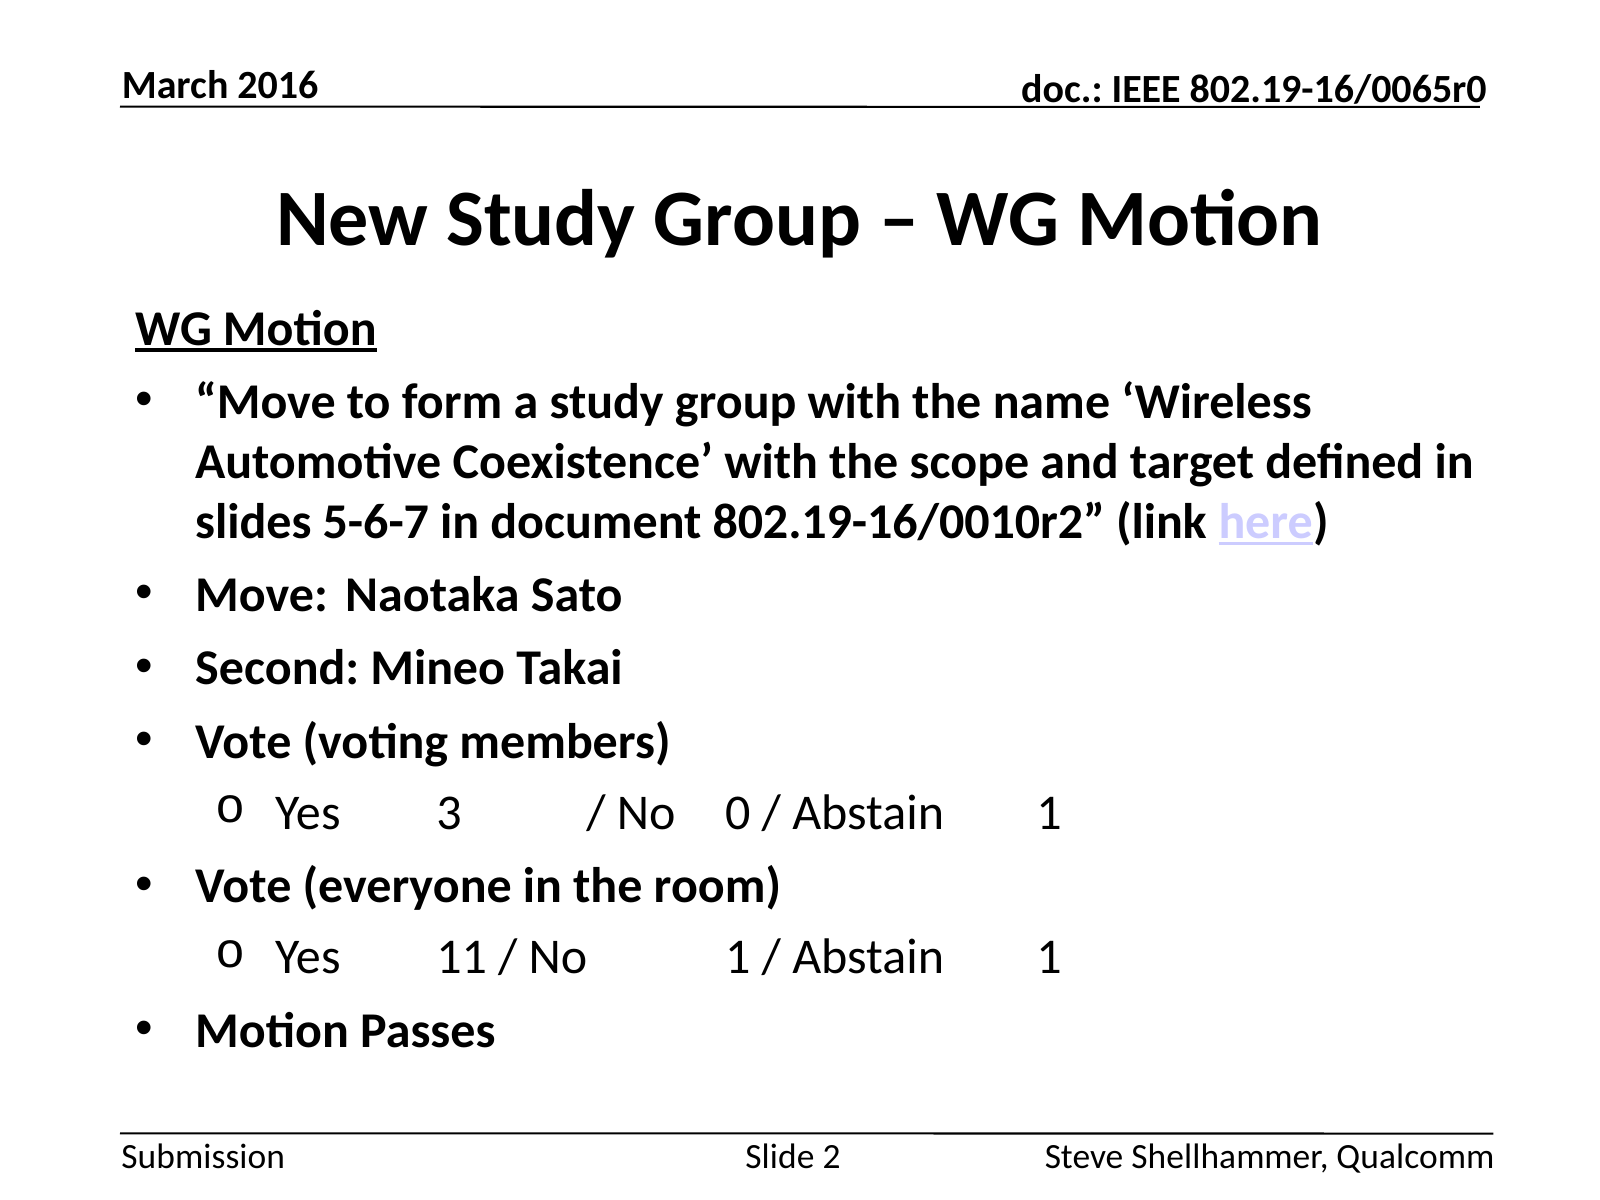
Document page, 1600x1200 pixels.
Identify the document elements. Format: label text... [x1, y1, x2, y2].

footer Steve Shellhammer, Qualcomm [937, 1132, 1495, 1174]
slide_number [121, 58, 451, 107]
title New Study Group – WG Motion [119, 119, 1480, 287]
slide_number Slide 2 [733, 1132, 854, 1197]
list WG Motion “Move to form a study group with the name ‘Wireless Automotive Coexistence’ with the scope and target defined in slides 5-6-7 in document 802.19-16/0010r2” (link here) Move: Naotaka Sato Second: Mineo Takai Vote (voting members) Yes 3 / No 0 / Abstain 1 Vote (everyone in the room) Yes 11 / No 1 / Abstain 1 Motion Passes [119, 287, 1495, 1134]
